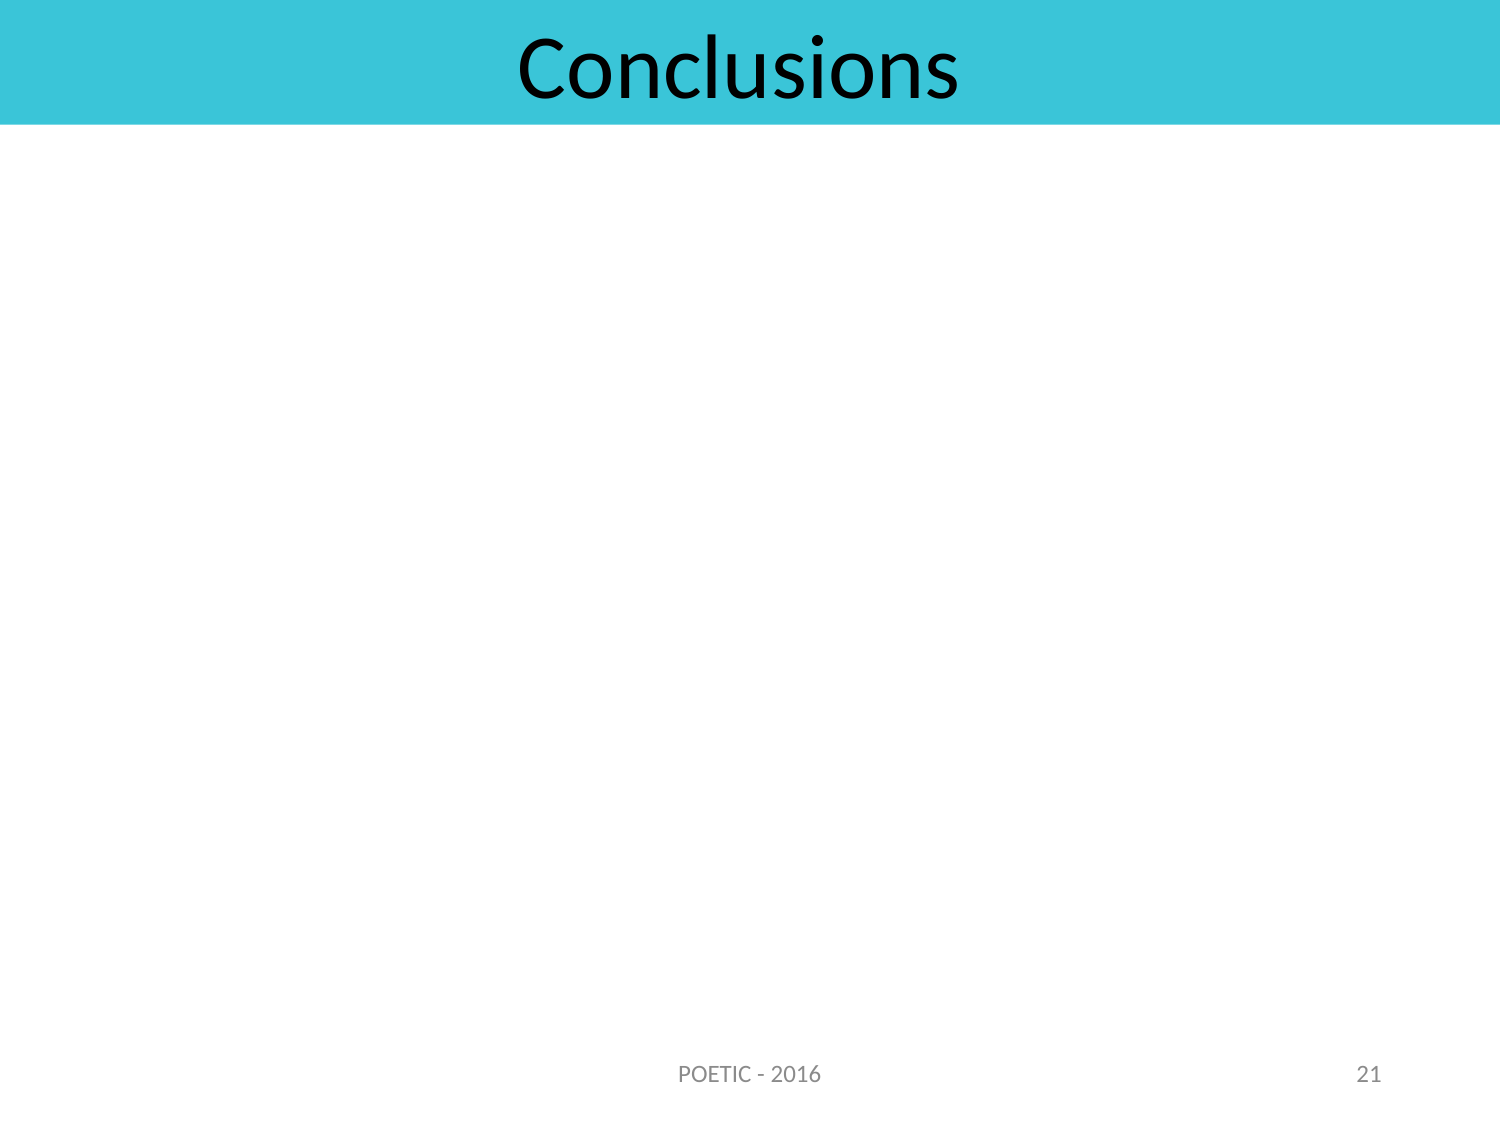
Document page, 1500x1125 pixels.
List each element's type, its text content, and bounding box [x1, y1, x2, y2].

slide_number 21 [1059, 1042, 1397, 1103]
text_box Conclusions [0, 0, 1500, 125]
footer POETIC - 2016 [496, 1042, 1004, 1103]
